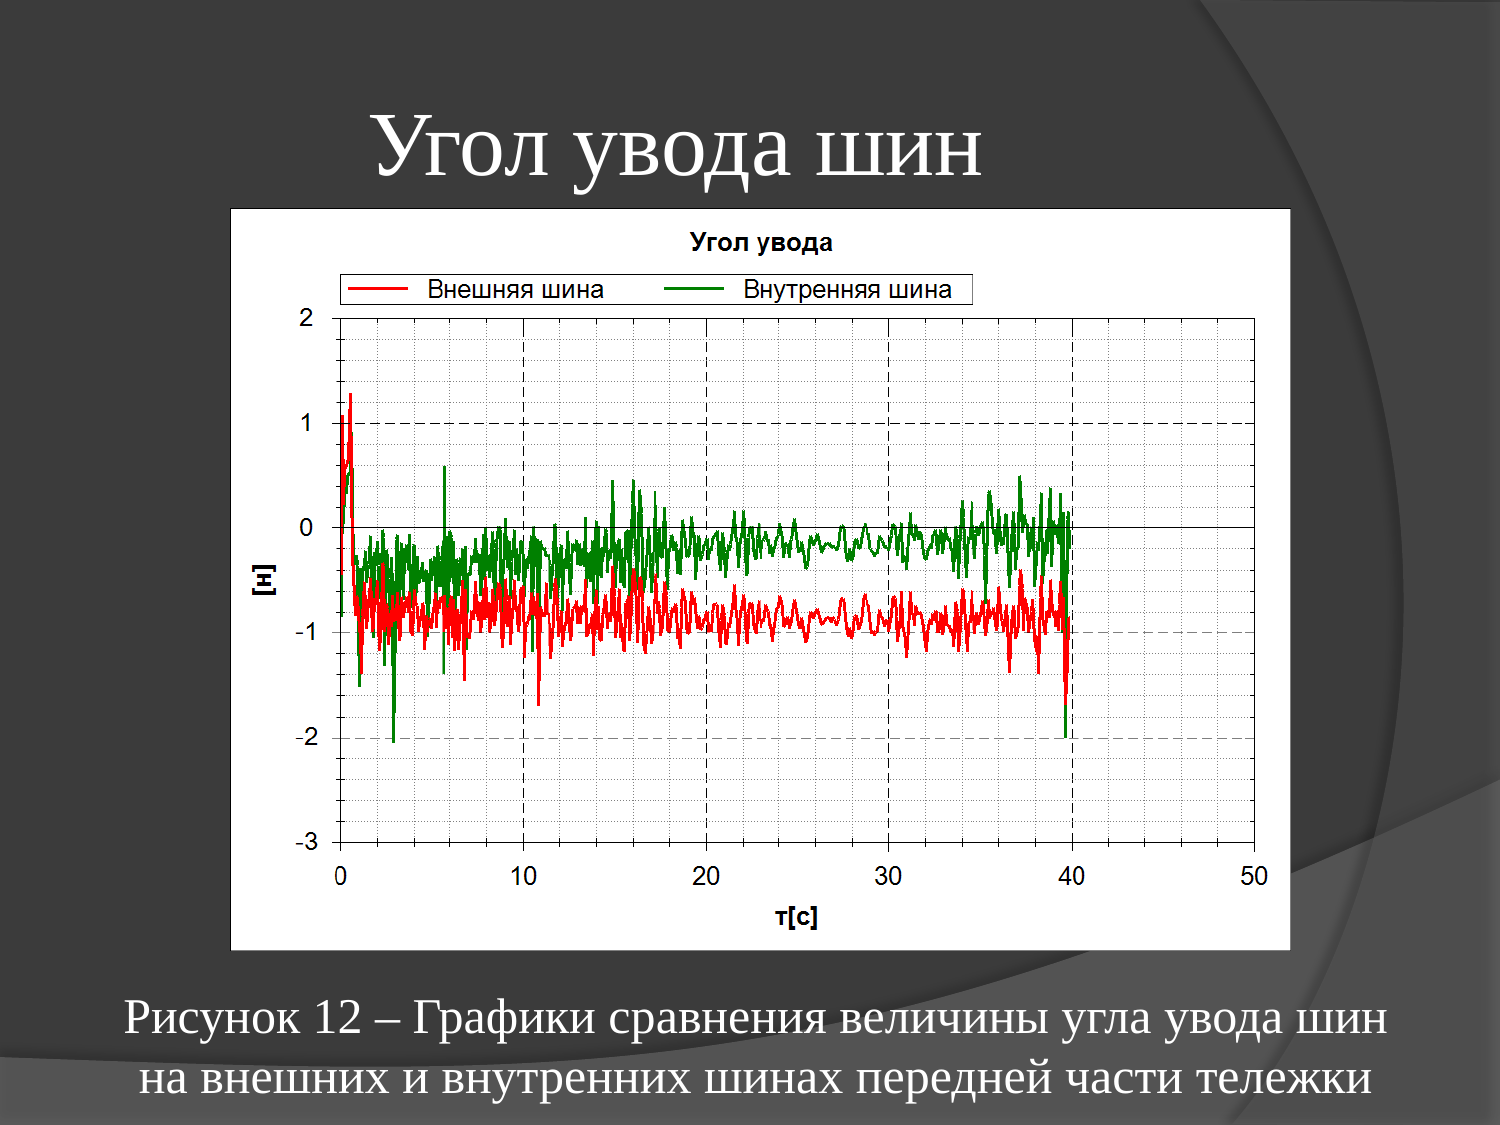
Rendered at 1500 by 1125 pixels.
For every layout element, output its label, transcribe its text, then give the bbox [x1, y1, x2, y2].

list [229, 207, 1291, 951]
text_box Рисунок 12 – Графики сравнения величины угла увода шин на внешних и внутренних шинах передней части тележки [88, 975, 1424, 1111]
title Угол увода шин [75, 45, 1300, 233]
